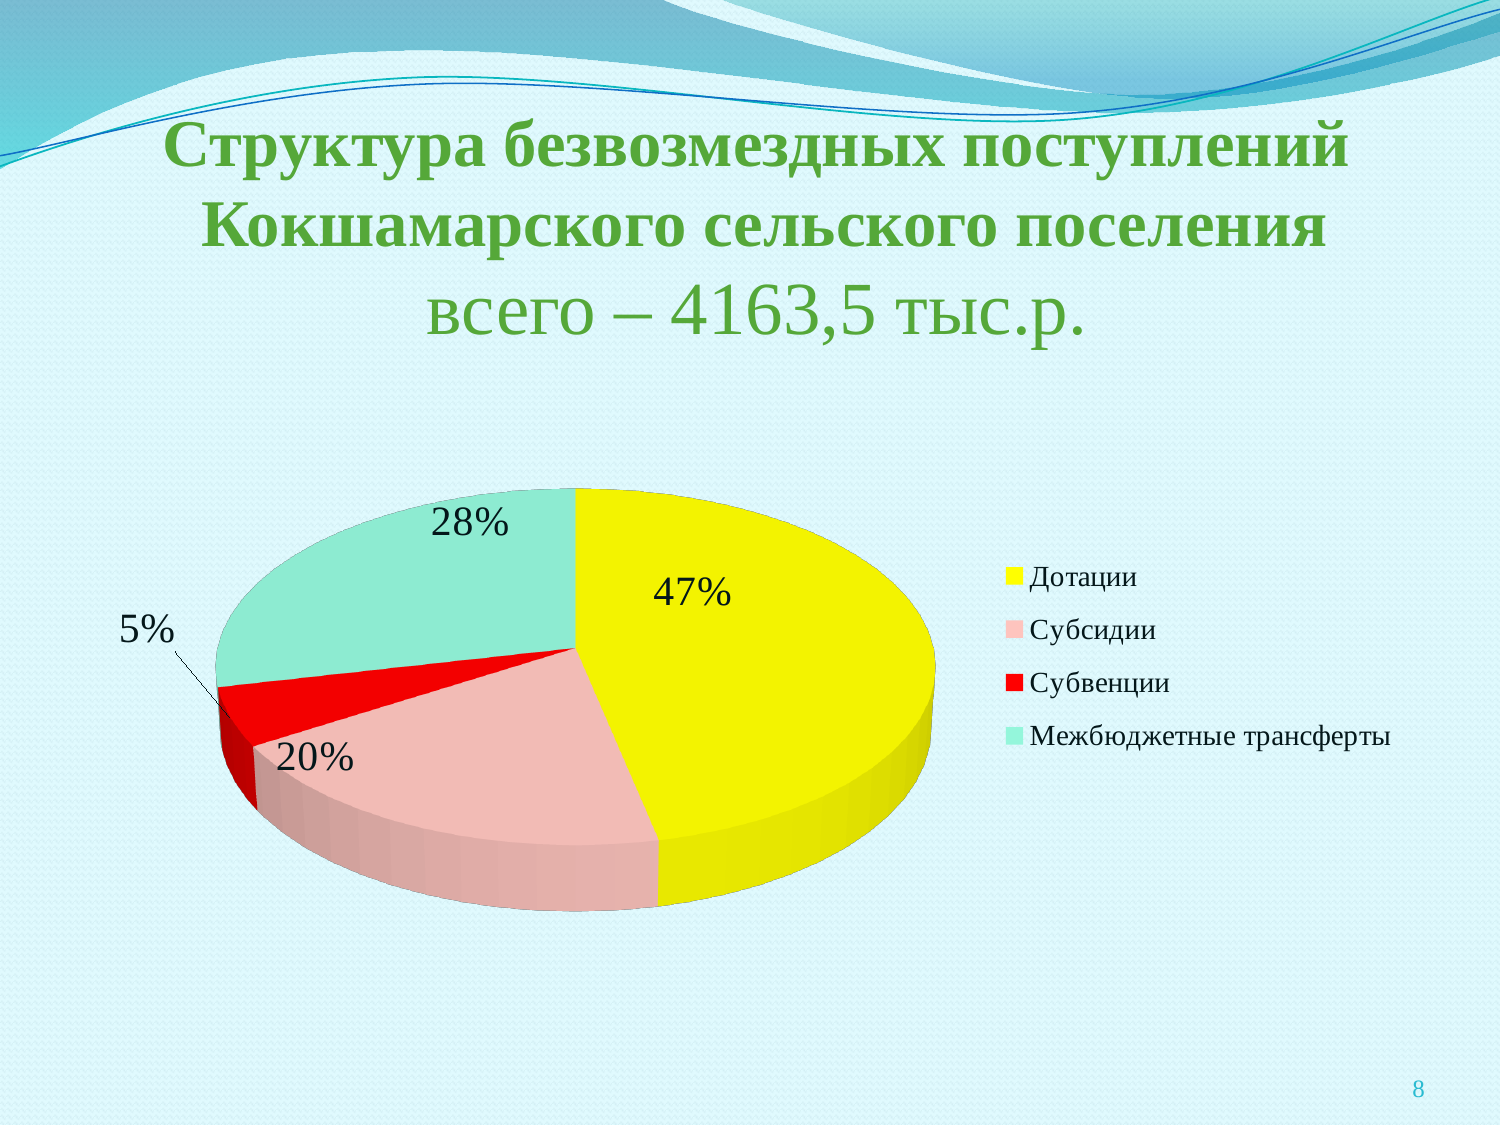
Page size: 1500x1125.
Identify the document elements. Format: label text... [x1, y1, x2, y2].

title Структура безвозмездных поступлений Кокшамарского сельского поселения всего – 4163,5 тыс.р. [82, 70, 1432, 328]
chart [74, 317, 1426, 1038]
slide_number 8 [1299, 1050, 1425, 1103]
